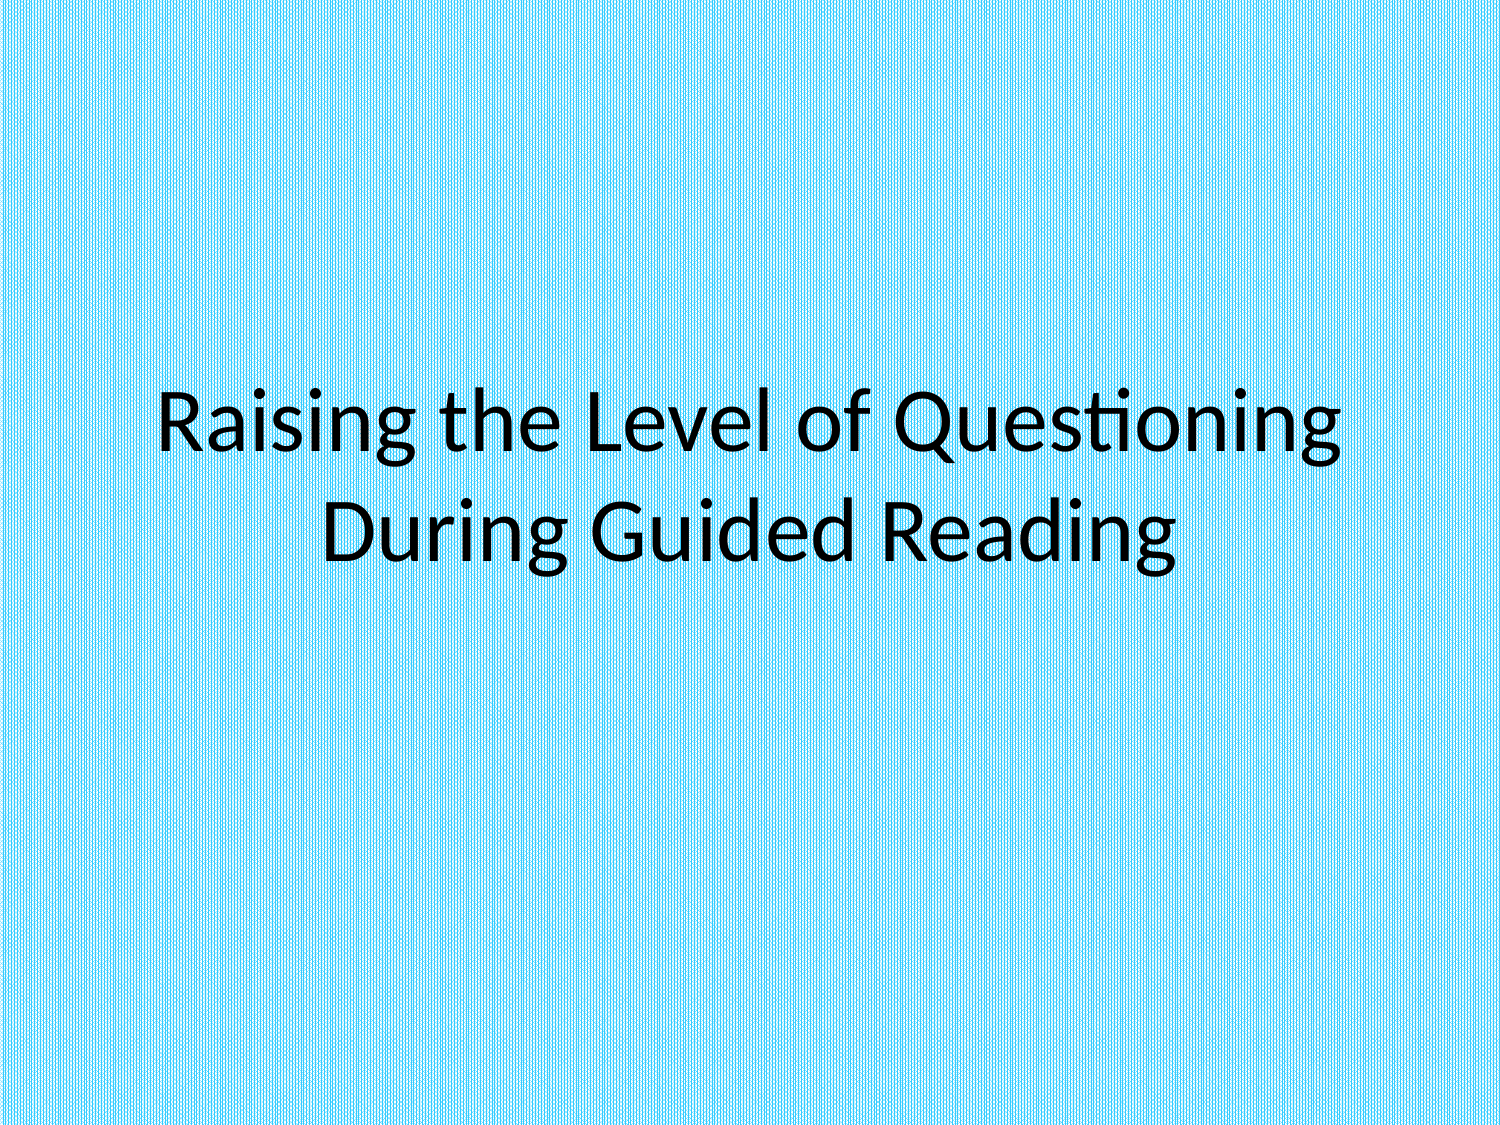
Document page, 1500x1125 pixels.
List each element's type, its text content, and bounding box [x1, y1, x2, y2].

title Raising the Level of Questioning During Guided Reading [112, 349, 1388, 591]
